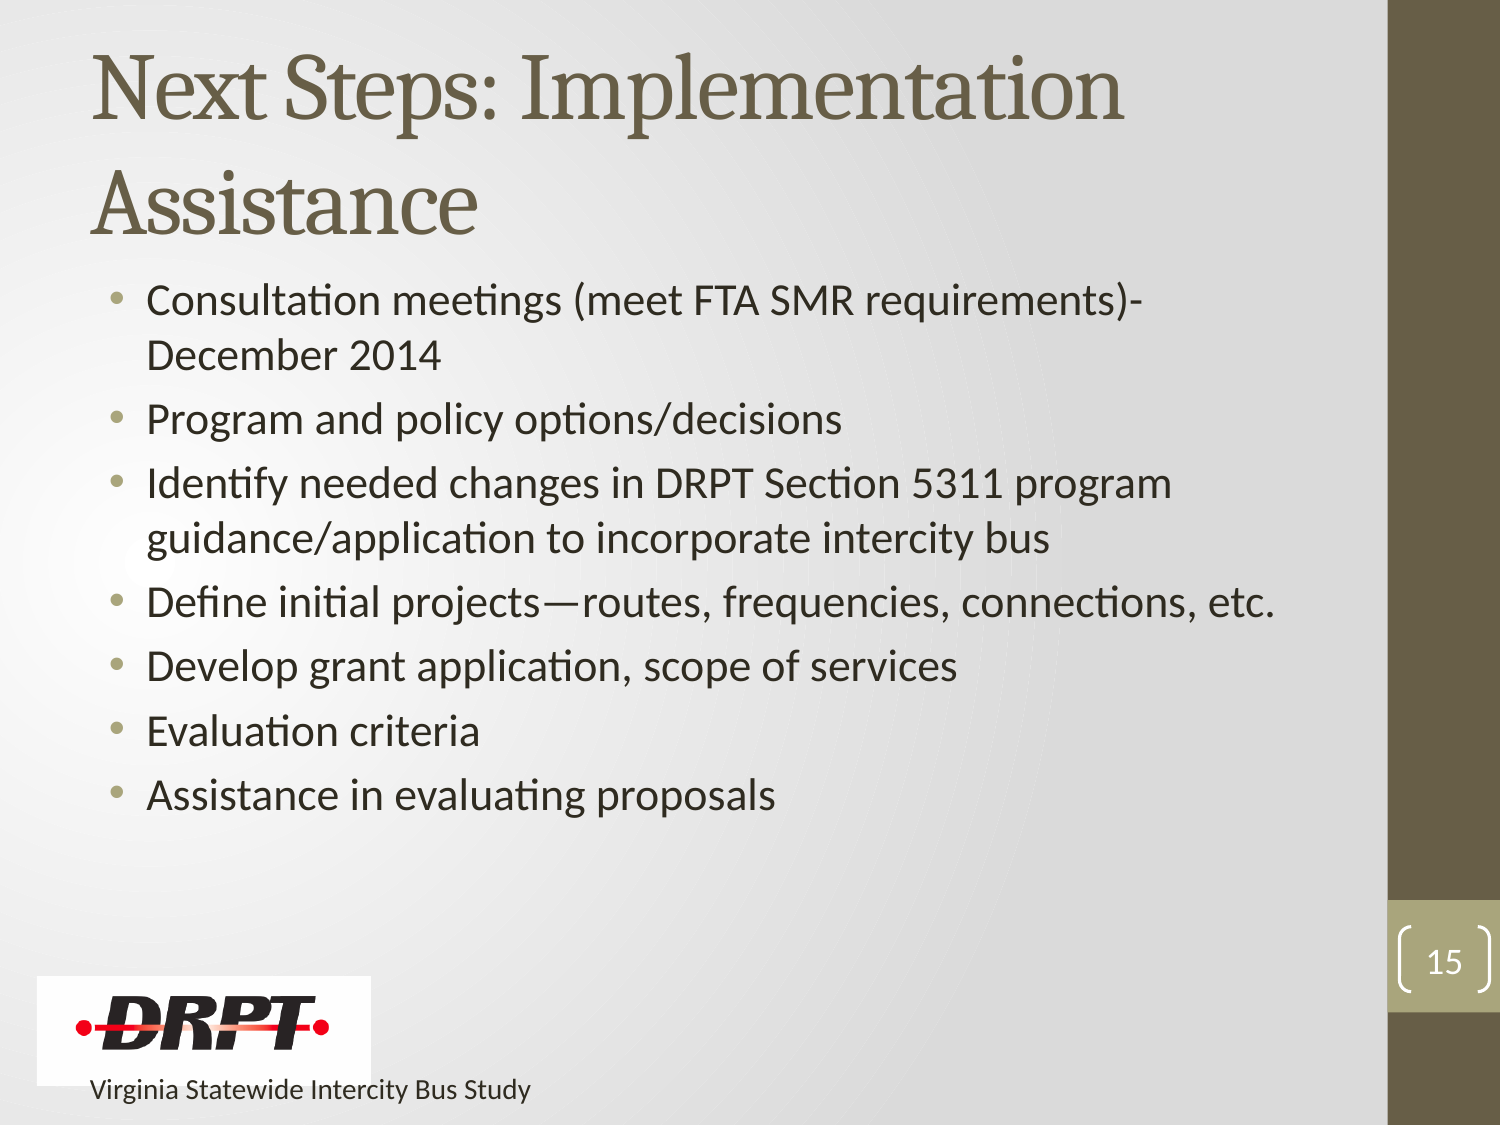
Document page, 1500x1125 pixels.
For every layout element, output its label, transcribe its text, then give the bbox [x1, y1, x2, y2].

slide_number 14 [1397, 925, 1492, 994]
title Next Steps: Implementation Assistance [75, 45, 1325, 233]
picture [36, 976, 371, 1086]
list Consultation meetings (meet FTA SMR requirements)-December 2014 Program and policy options/decisions Identify needed changes in DRPT Section 5311 program guidance/application to incorporate intercity bus Define initial projects—routes, frequencies, connections, etc. Develop grant application, scope of services Evaluation criteria Assistance in evaluating proposals [75, 262, 1325, 1050]
